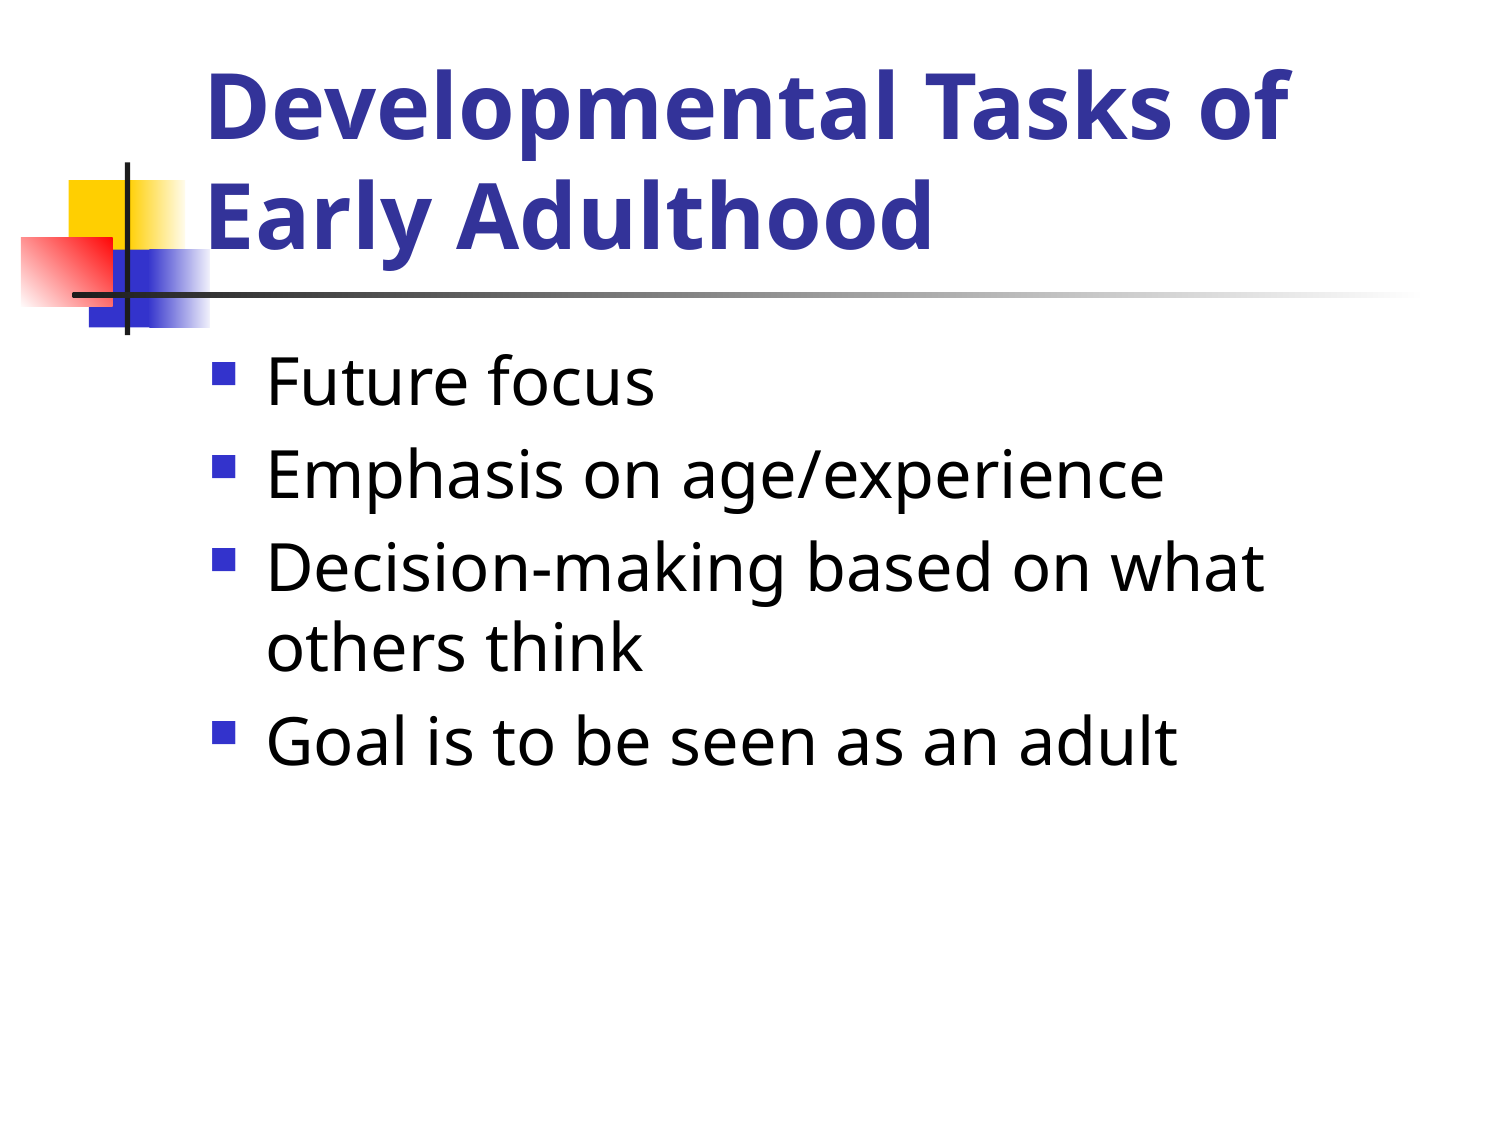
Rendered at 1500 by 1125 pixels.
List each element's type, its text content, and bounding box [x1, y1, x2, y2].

list Future focus Emphasis on age/experience Decision-making based on what others think Goal is to be seen as an adult [193, 331, 1469, 1006]
title Developmental Tasks of Early Adulthood [188, 35, 1468, 275]
